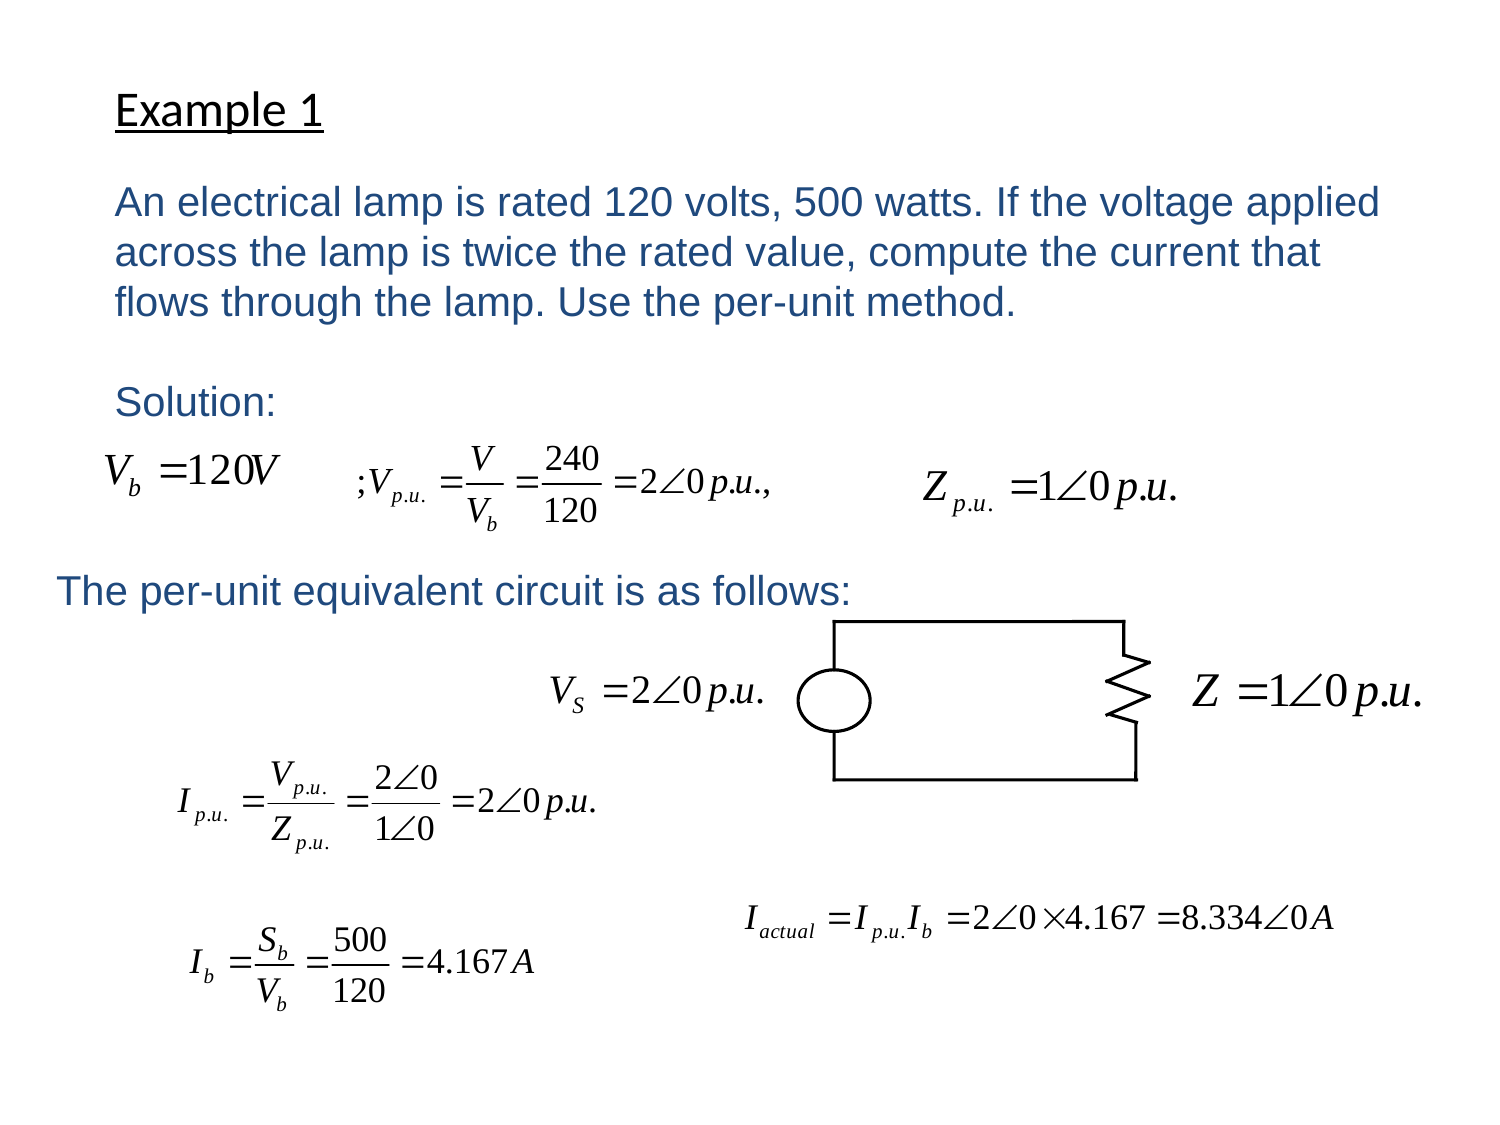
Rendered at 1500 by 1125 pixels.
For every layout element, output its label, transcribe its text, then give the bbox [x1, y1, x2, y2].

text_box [1183, 662, 1429, 728]
text_box An electrical lamp is rated 120 volts, 500 watts. If the voltage applied across the lamp is twice the rated value, compute the current that flows through the lamp. Use the per-unit method. Solution: [99, 167, 1433, 433]
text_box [352, 434, 779, 540]
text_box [797, 621, 1150, 781]
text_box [99, 440, 290, 508]
title Example 1 [99, 50, 361, 163]
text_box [170, 749, 601, 861]
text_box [182, 916, 539, 1020]
text_box The per-unit equivalent circuit is as follows: [41, 555, 881, 621]
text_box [545, 663, 771, 725]
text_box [915, 455, 1186, 526]
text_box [737, 893, 1338, 951]
